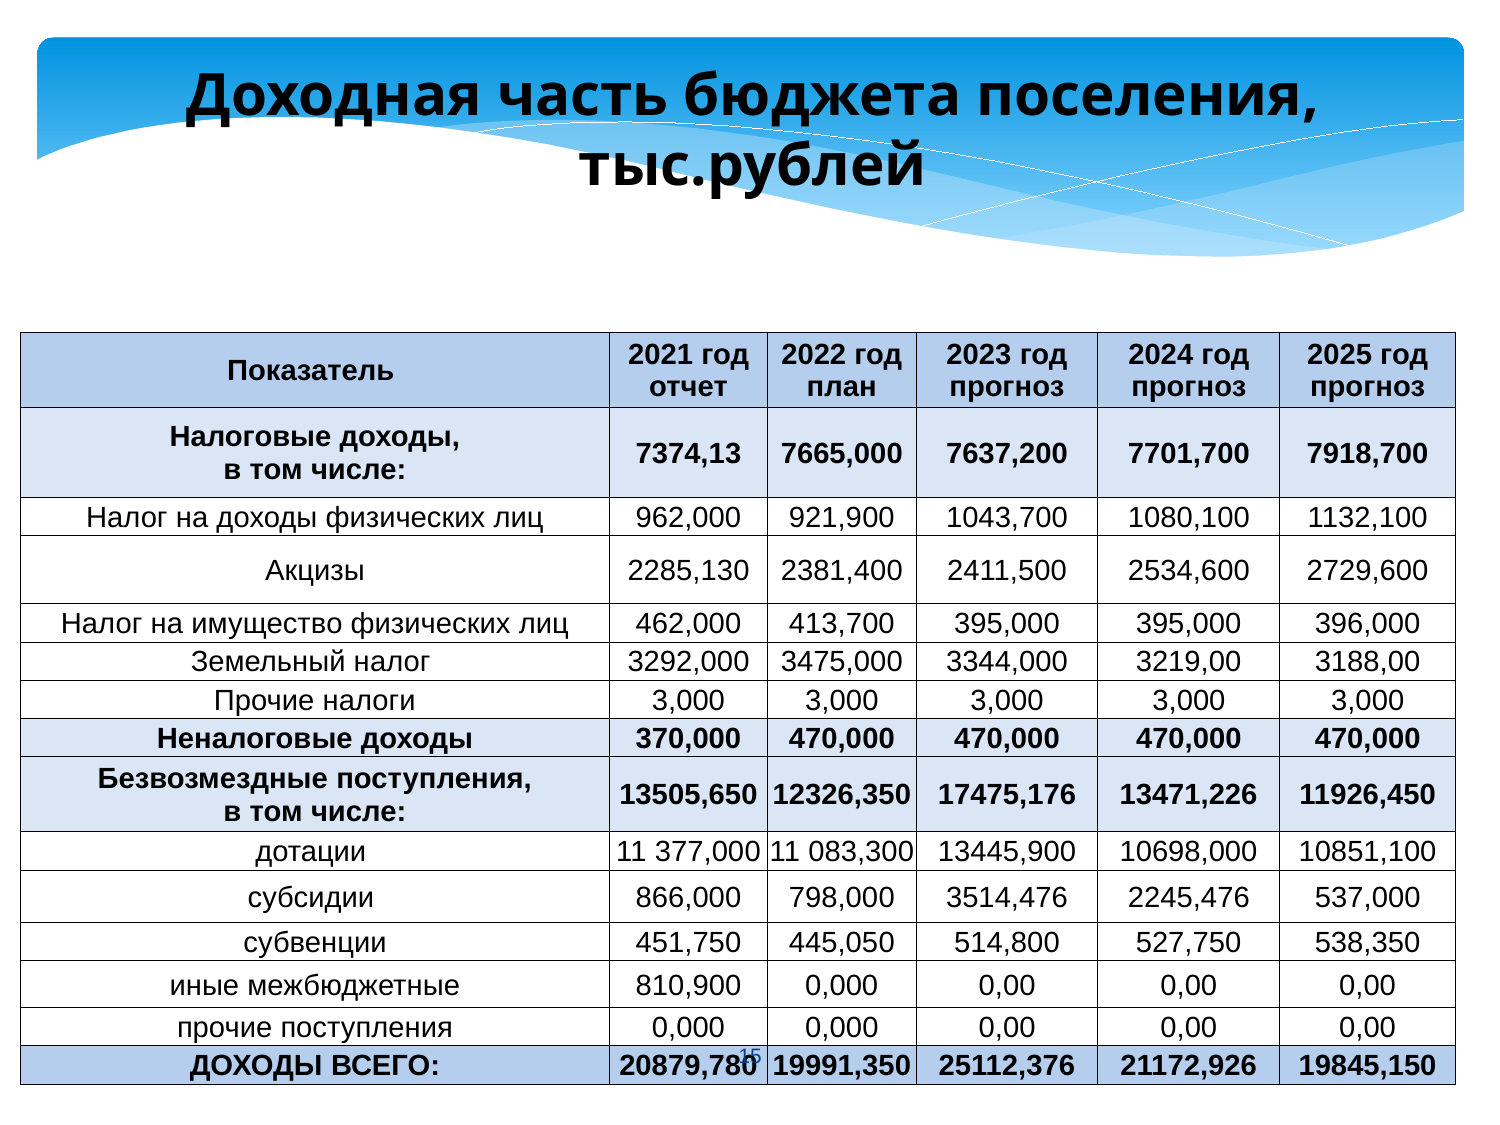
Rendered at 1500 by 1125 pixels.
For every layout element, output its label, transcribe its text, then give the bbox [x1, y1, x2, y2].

table_cell ДОХОДЫ ВСЕГО: [21, 1046, 609, 1084]
table_cell 1080,100 [1098, 498, 1279, 535]
table_cell 3,000 [1098, 681, 1279, 718]
table_cell 0,00 [1280, 1008, 1455, 1045]
table_cell 2534,600 [1098, 536, 1279, 603]
table_cell 3514,476 [917, 871, 1097, 922]
table_cell 19991,350 [846, 1046, 916, 1084]
table_cell 395,000 [1098, 604, 1279, 642]
table_cell 0,00 [1098, 961, 1279, 1007]
table_cell 2729,600 [1280, 536, 1455, 603]
table_cell 470,000 [1280, 719, 1455, 756]
table_cell 921,900 [768, 498, 916, 535]
table_cell 7374,13 [610, 408, 767, 497]
table_cell Прочие налоги [21, 681, 609, 718]
table_cell 396,000 [1280, 604, 1455, 642]
table_cell 20879,780 [610, 1046, 654, 1084]
table_cell 3,000 [610, 681, 767, 718]
table_cell 25112,376 [917, 1046, 1097, 1084]
table_cell 10851,100 [1280, 832, 1455, 870]
table_cell прочие поступления [21, 1008, 609, 1045]
table_cell 3,000 [768, 681, 916, 718]
table_cell 445,050 [768, 923, 916, 960]
table_cell 3292,000 [610, 643, 767, 680]
table_cell 413,700 [768, 604, 916, 642]
table_cell 3344,000 [917, 643, 1097, 680]
table_cell 7918,700 [1280, 408, 1455, 497]
table_cell Налог на имущество физических лиц [21, 604, 609, 642]
table_cell Налог на доходы физических лиц [21, 498, 609, 535]
table_cell 1132,100 [1280, 498, 1455, 535]
table_cell 3188,00 [1280, 643, 1455, 680]
table_cell 538,350 [1280, 923, 1455, 960]
table_cell 451,750 [610, 923, 767, 960]
table_cell Акцизы [21, 536, 609, 603]
table_cell 470,000 [1098, 719, 1279, 756]
table_cell 0,000 [610, 1008, 767, 1045]
table_cell 13505,650 [610, 757, 767, 831]
table_cell 962,000 [610, 498, 767, 535]
table_cell 0,00 [917, 961, 1097, 1007]
table_cell 810,900 [610, 961, 767, 1007]
table_header 2023 год прогноз [917, 333, 1097, 407]
table_cell 798,000 [768, 871, 916, 922]
table_cell субвенции [21, 923, 609, 960]
table_cell 0,00 [917, 1008, 1097, 1045]
table_cell 2411,500 [917, 536, 1097, 603]
table_cell 12326,350 [768, 757, 916, 831]
table_cell 21172,926 [1098, 1046, 1279, 1084]
table_cell 7701,700 [1098, 408, 1279, 497]
table_cell 11 083,300 [768, 832, 916, 870]
table_cell 0,00 [1280, 961, 1455, 1007]
table_cell 10698,000 [1098, 832, 1279, 870]
table_cell 370,000 [610, 719, 767, 756]
table_cell Налоговые доходы, в том числе: [21, 408, 609, 497]
table_header 2024 год прогноз [1098, 333, 1279, 407]
table_cell 0,00 [1098, 1008, 1279, 1045]
table_cell 11926,450 [1280, 757, 1455, 831]
table_cell Земельный налог [21, 643, 609, 680]
slide_number 15 [654, 1025, 846, 1086]
table_cell 3219,00 [1098, 643, 1279, 680]
table_cell 11 377,000 [610, 832, 767, 870]
table_header Показатель [21, 333, 609, 407]
table_cell Безвозмездные поступления, в том числе: [21, 757, 609, 831]
table_header 2021 год отчет [610, 333, 767, 407]
table_cell 395,000 [917, 604, 1097, 642]
table_cell 3475,000 [768, 643, 916, 680]
table_header 2025 год прогноз [1280, 333, 1455, 407]
table_cell 3,000 [1280, 681, 1455, 718]
table_cell 2285,130 [610, 536, 767, 603]
table_cell 3,000 [917, 681, 1097, 718]
table_cell 470,000 [917, 719, 1097, 756]
table_cell 7665,000 [768, 408, 916, 497]
table_cell 514,800 [917, 923, 1097, 960]
table_cell 2245,476 [1098, 871, 1279, 922]
table_cell 19845,150 [1280, 1046, 1455, 1084]
text_box Доходная часть бюджета поселения, тыс.рублей [53, 45, 1453, 205]
table_cell Неналоговые доходы [21, 719, 609, 756]
table_cell 866,000 [610, 871, 767, 922]
table_cell 17475,176 [917, 757, 1097, 831]
table_cell иные межбюджетные [21, 961, 609, 1007]
table_cell субсидии [21, 871, 609, 922]
table_cell 0,000 [768, 1008, 916, 1045]
table_cell 0,000 [768, 961, 916, 1007]
table_cell дотации [21, 832, 609, 870]
table_cell 462,000 [610, 604, 767, 642]
table_cell 7637,200 [917, 408, 1097, 497]
table_cell 13471,226 [1098, 757, 1279, 831]
table_header 2022 год план [768, 333, 916, 407]
table_cell 2381,400 [768, 536, 916, 603]
table_cell 537,000 [1280, 871, 1455, 922]
table_cell 1043,700 [917, 498, 1097, 535]
table_cell 13445,900 [917, 832, 1097, 870]
table_cell 470,000 [768, 719, 916, 756]
table_cell 527,750 [1098, 923, 1279, 960]
